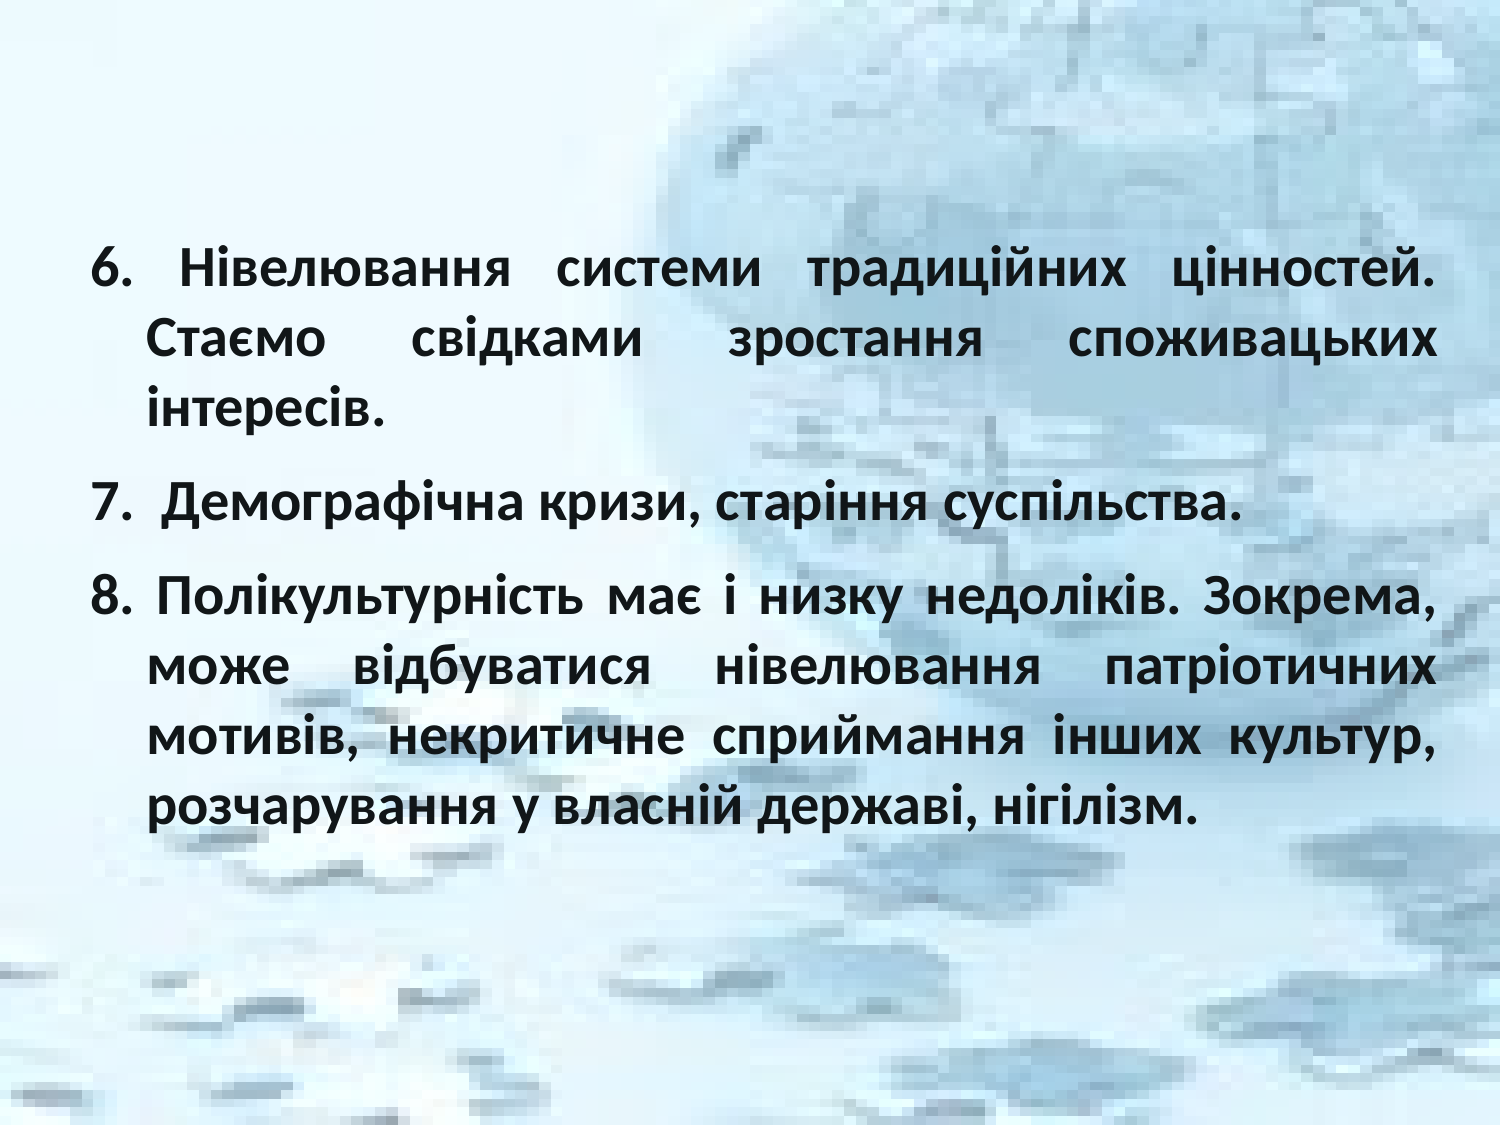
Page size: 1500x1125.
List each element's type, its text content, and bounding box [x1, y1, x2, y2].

list 6. Нівелювання системи традиційних цінностей. Стаємо свідками зростання споживацьких інтересів. 7. Демографічна кризи, старіння суспільства. 8. Полікультурність має і низку недоліків. Зокрема, може відбуватися нівелювання патріотичних мотивів, некритичне сприймання інших культур, розчарування у власній державі, нігілізм. [74, 46, 1454, 1067]
